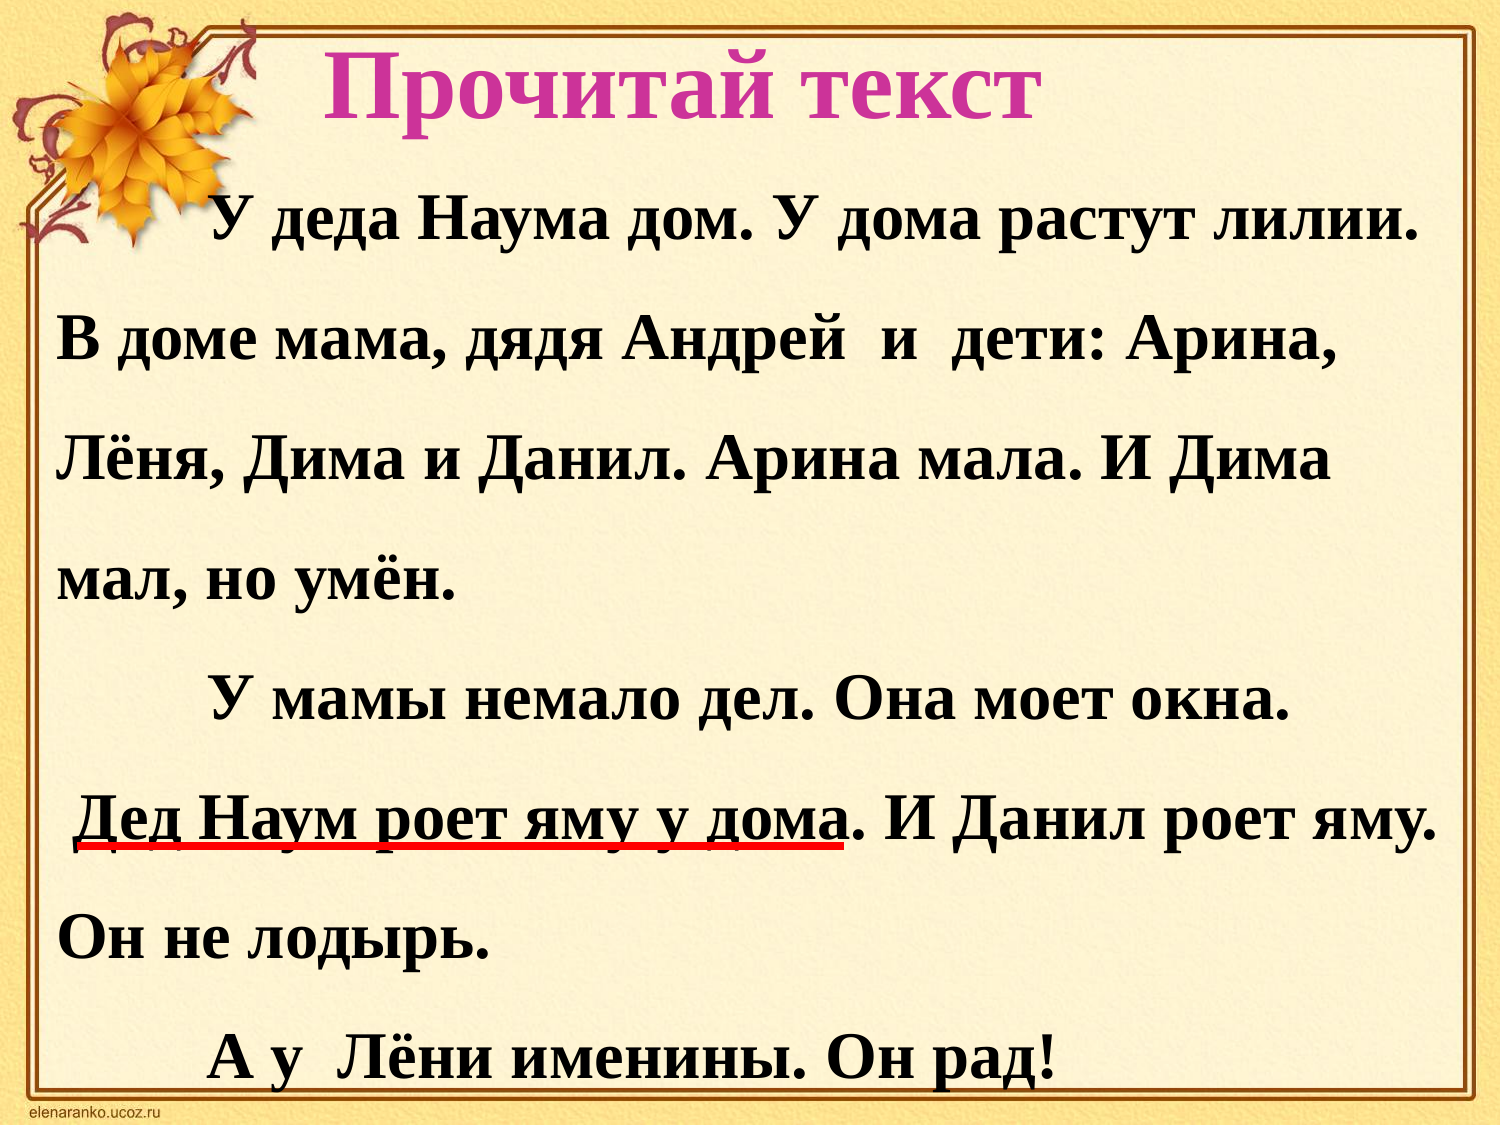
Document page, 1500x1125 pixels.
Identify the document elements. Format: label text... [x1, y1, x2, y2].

text_box Прочитай текст [308, 11, 1325, 125]
text_box У деда Наума дом. У дома растут лилии. В доме мама, дядя Андрей и дети: Арина, Лёня, Дима и Данил. Арина мала. И Дима мал, но умён. У мамы немало дел. Она моет окна. Дед Наум роет яму у дома. И Данил роет яму. Он не лодырь. А у Лёни именины. Он рад! [41, 125, 1471, 1100]
picture [0, 0, 1500, 1125]
